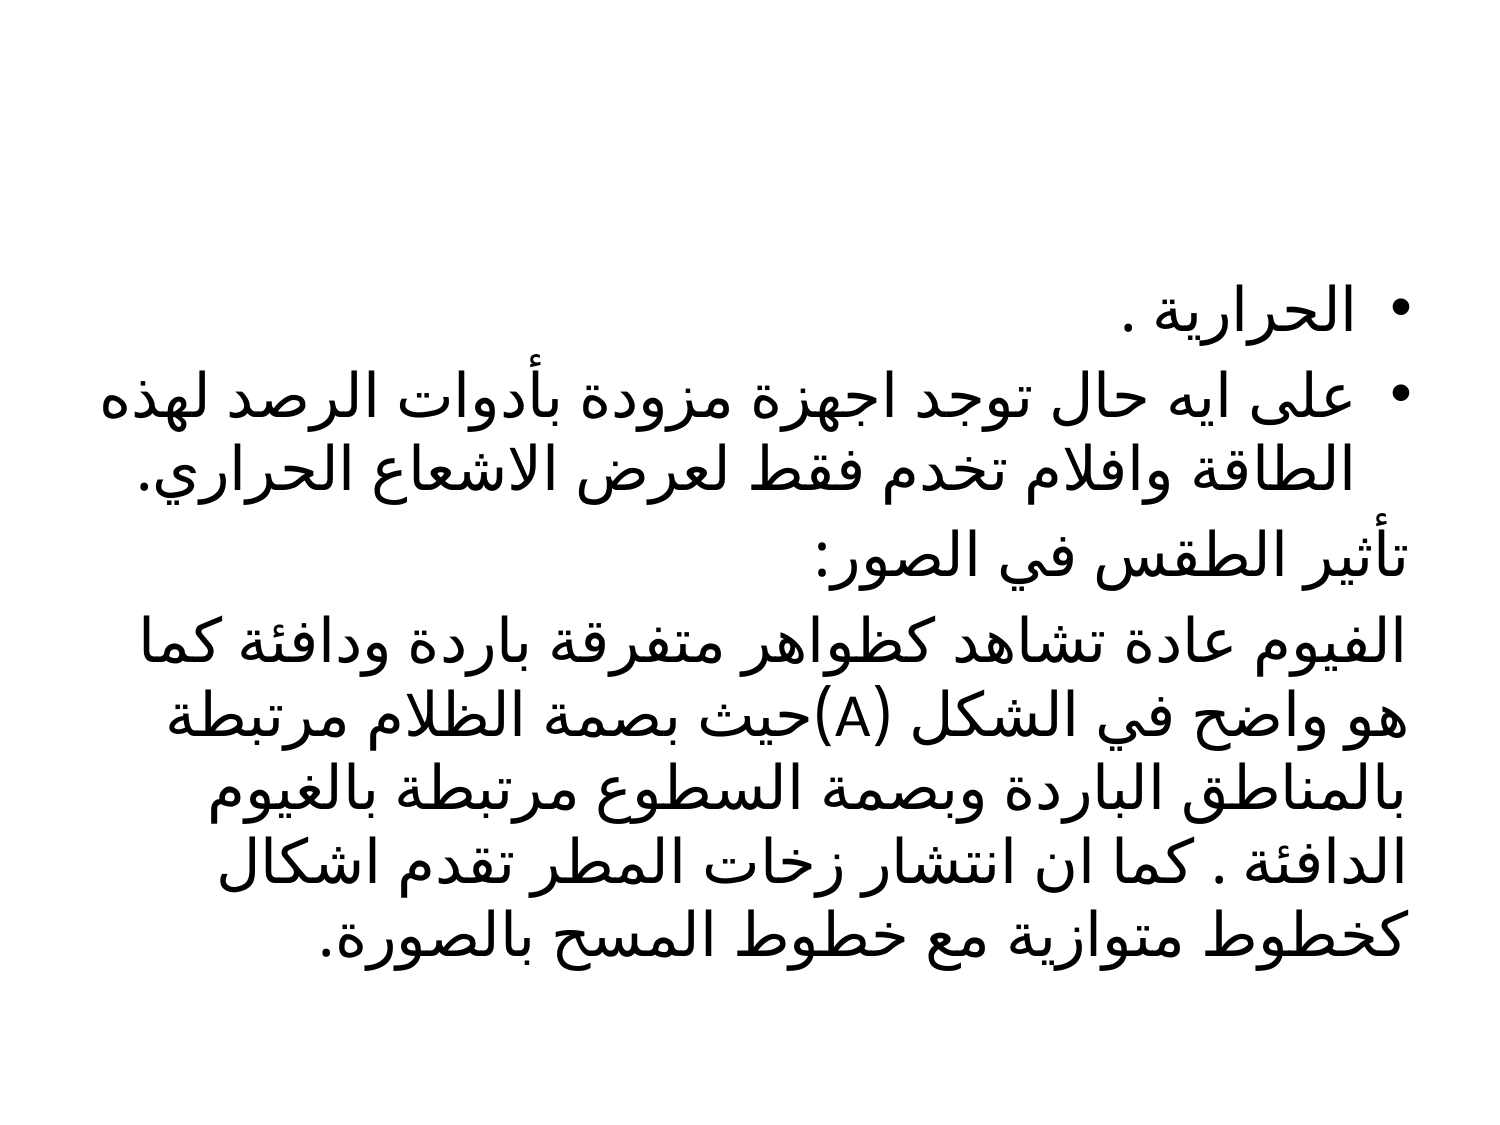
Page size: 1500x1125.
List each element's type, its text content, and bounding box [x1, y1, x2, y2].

list الحرارية . على ايه حال توجد اجهزة مزودة بأدوات الرصد لهذه الطاقة وافلام تخدم فقط لعرض الاشعاع الحراري. تأثير الطقس في الصور: الفيوم عادة تشاهد كظواهر متفرقة باردة ودافئة كما هو واضح في الشكل (A)حيث بصمة الظلام مرتبطة بالمناطق الباردة وبصمة السطوع مرتبطة بالغيوم الدافئة . كما ان انتشار زخات المطر تقدم اشكال كخطوط متوازية مع خطوط المسح بالصورة. [75, 262, 1425, 1005]
